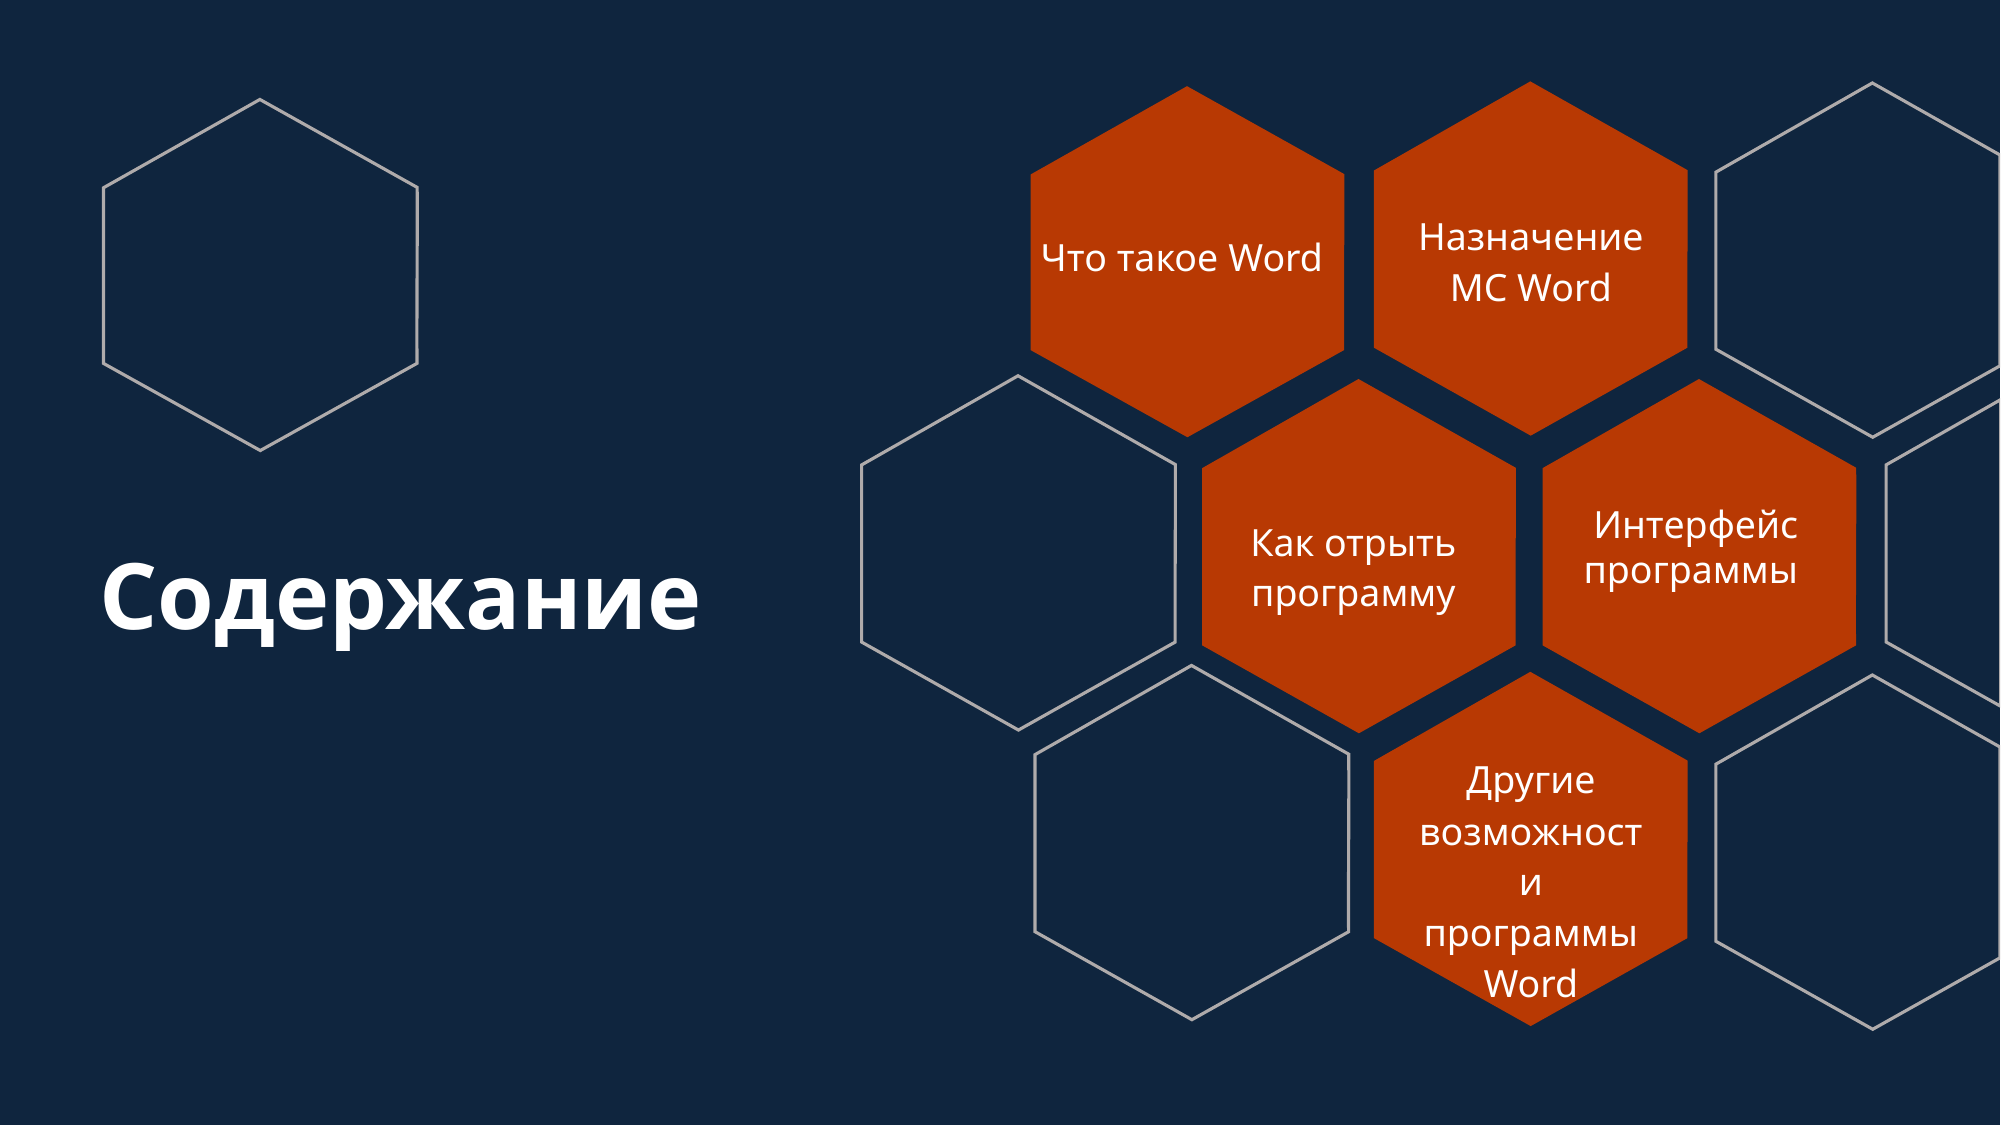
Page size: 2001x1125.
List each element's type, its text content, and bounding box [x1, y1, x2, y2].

list Что такое Word [1024, 170, 1339, 344]
title Содержание [84, 457, 782, 743]
list Как отрыть программу [1196, 472, 1511, 655]
text_box Интерфейс программы [1558, 493, 1834, 599]
list Назначение MC Word [1373, 171, 1688, 351]
text_box Другие возможности программы Word [1399, 743, 1662, 1058]
